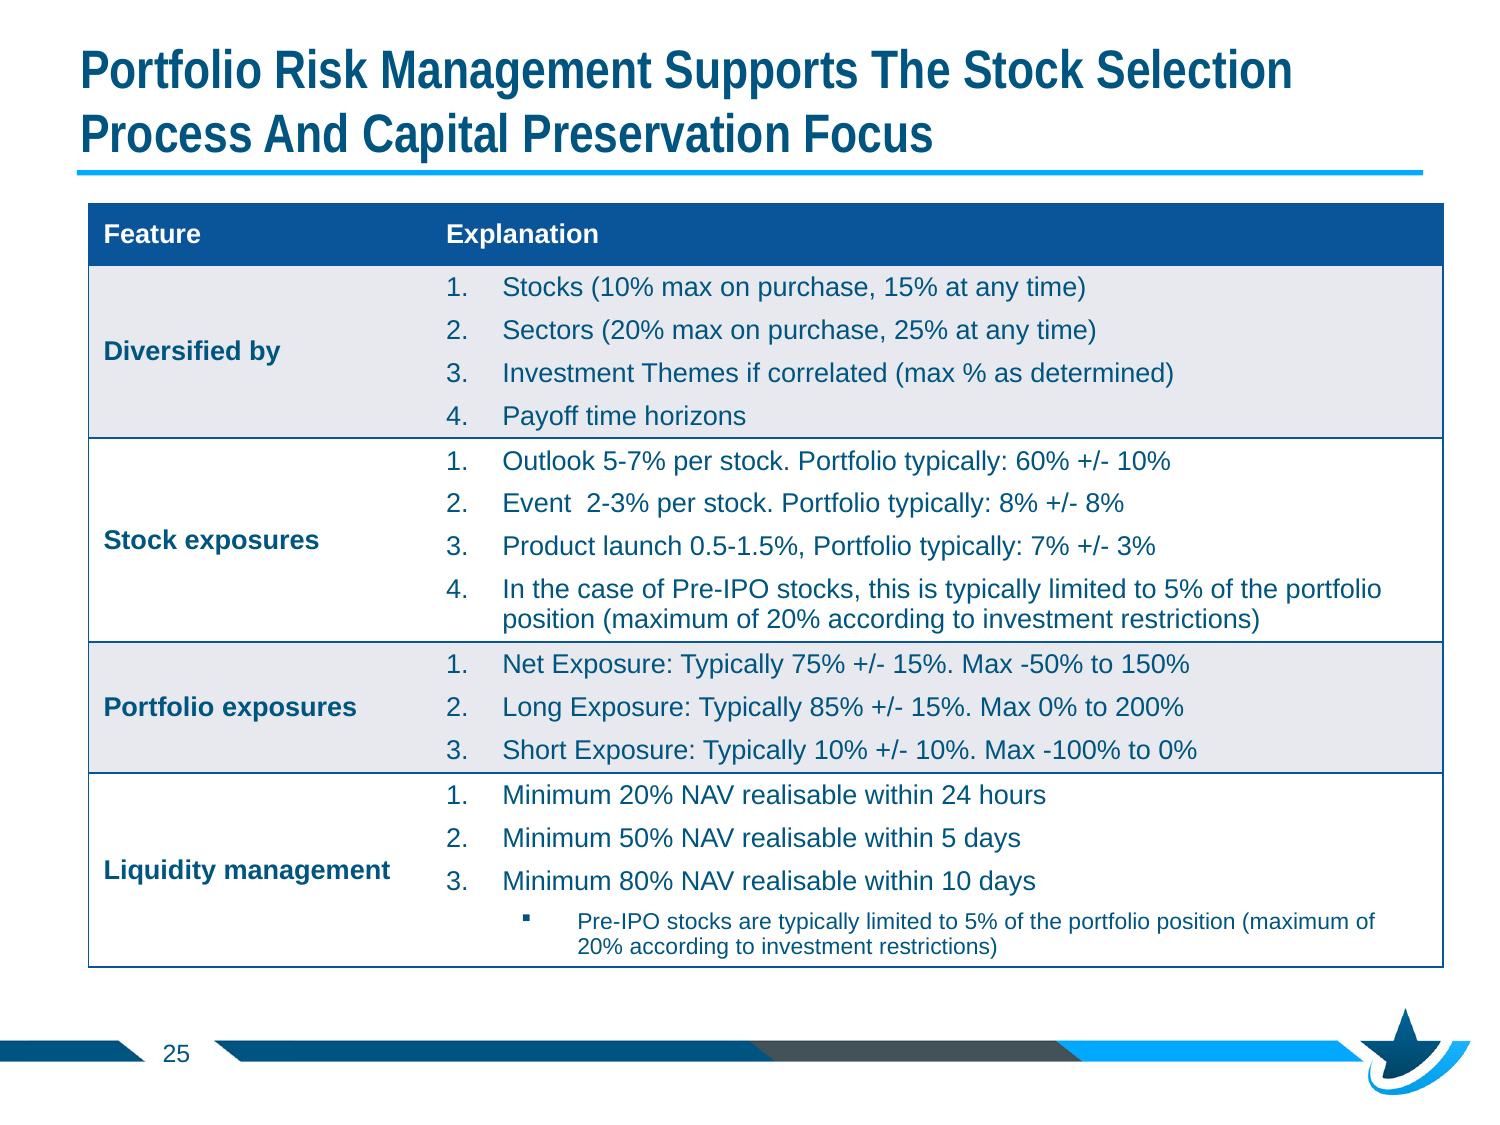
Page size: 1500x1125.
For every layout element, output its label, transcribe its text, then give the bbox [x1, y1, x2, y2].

table_cell Portfolio exposures [89, 643, 431, 772]
table_cell Diversified by [89, 266, 431, 437]
picture [0, 0, 1500, 1125]
table_cell Outlook 5-7% per stock. Portfolio typically: 60% +/- 10% Event 2-3% per stock. Portfolio typically: 8% +/- 8% Product launch 0.5-1.5%, Portfolio typically: 7% +/- 3% In the case of Pre-IPO stocks, this is typically limited to 5% of the portfolio position (maximum of 20% according to investment restrictions) [431, 439, 1442, 641]
table_cell Liquidity management [89, 774, 431, 966]
table_cell Stock exposures [89, 439, 431, 641]
table_header Feature [89, 205, 431, 264]
title Portfolio Risk Management Supports The Stock Selection Process And Capital Preservation Focus [64, 13, 1415, 185]
table_cell Stocks (10% max on purchase, 15% at any time) Sectors (20% max on purchase, 25% at any time) Investment Themes if correlated (max % as determined) Payoff time horizons [431, 266, 1442, 437]
slide_number 25 [147, 1016, 498, 1089]
table_header Explanation [431, 205, 1442, 264]
table_cell Minimum 20% NAV realisable within 24 hours Minimum 50% NAV realisable within 5 days Minimum 80% NAV realisable within 10 days Pre-IPO stocks are typically limited to 5% of the portfolio position (maximum of 20% according to investment restrictions) [431, 774, 1442, 966]
table_cell Net Exposure: Typically 75% +/- 15%. Max -50% to 150% Long Exposure: Typically 85% +/- 15%. Max 0% to 200% Short Exposure: Typically 10% +/- 10%. Max -100% to 0% [431, 643, 1442, 772]
